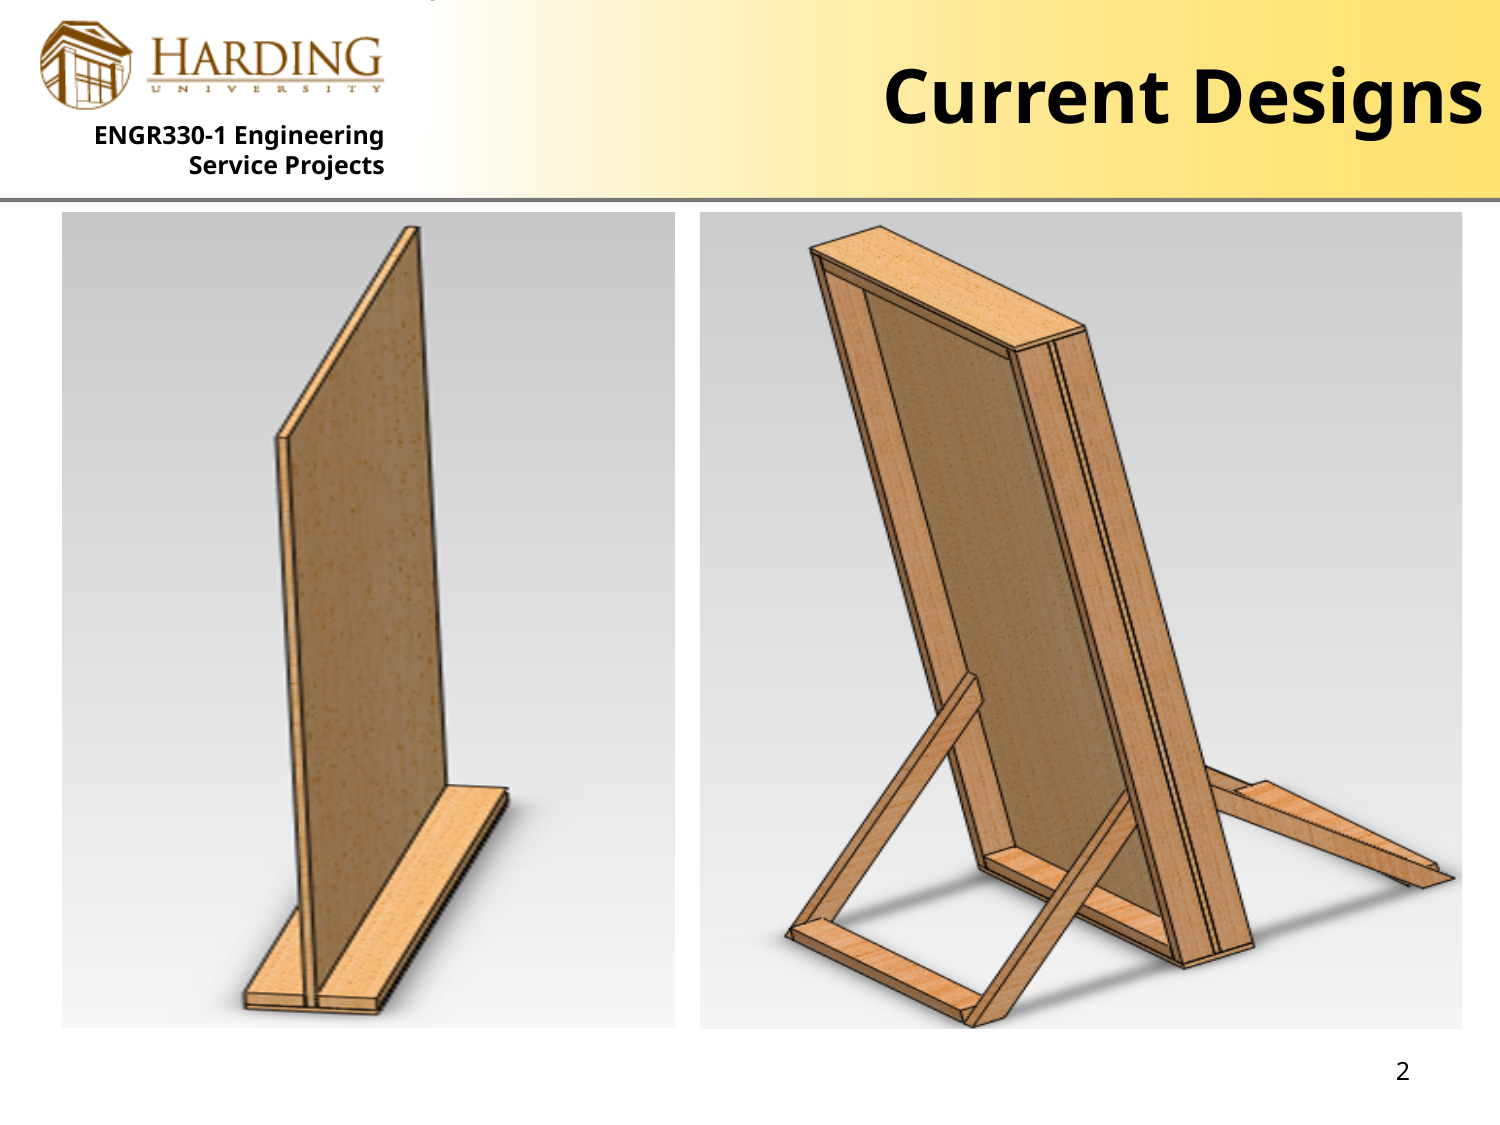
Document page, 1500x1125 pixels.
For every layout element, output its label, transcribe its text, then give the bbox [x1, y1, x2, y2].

picture [699, 212, 1463, 1029]
picture [62, 212, 676, 1029]
slide_number 2 [1074, 1042, 1425, 1103]
picture [0, 0, 399, 129]
title Current Designs [399, 0, 1500, 188]
